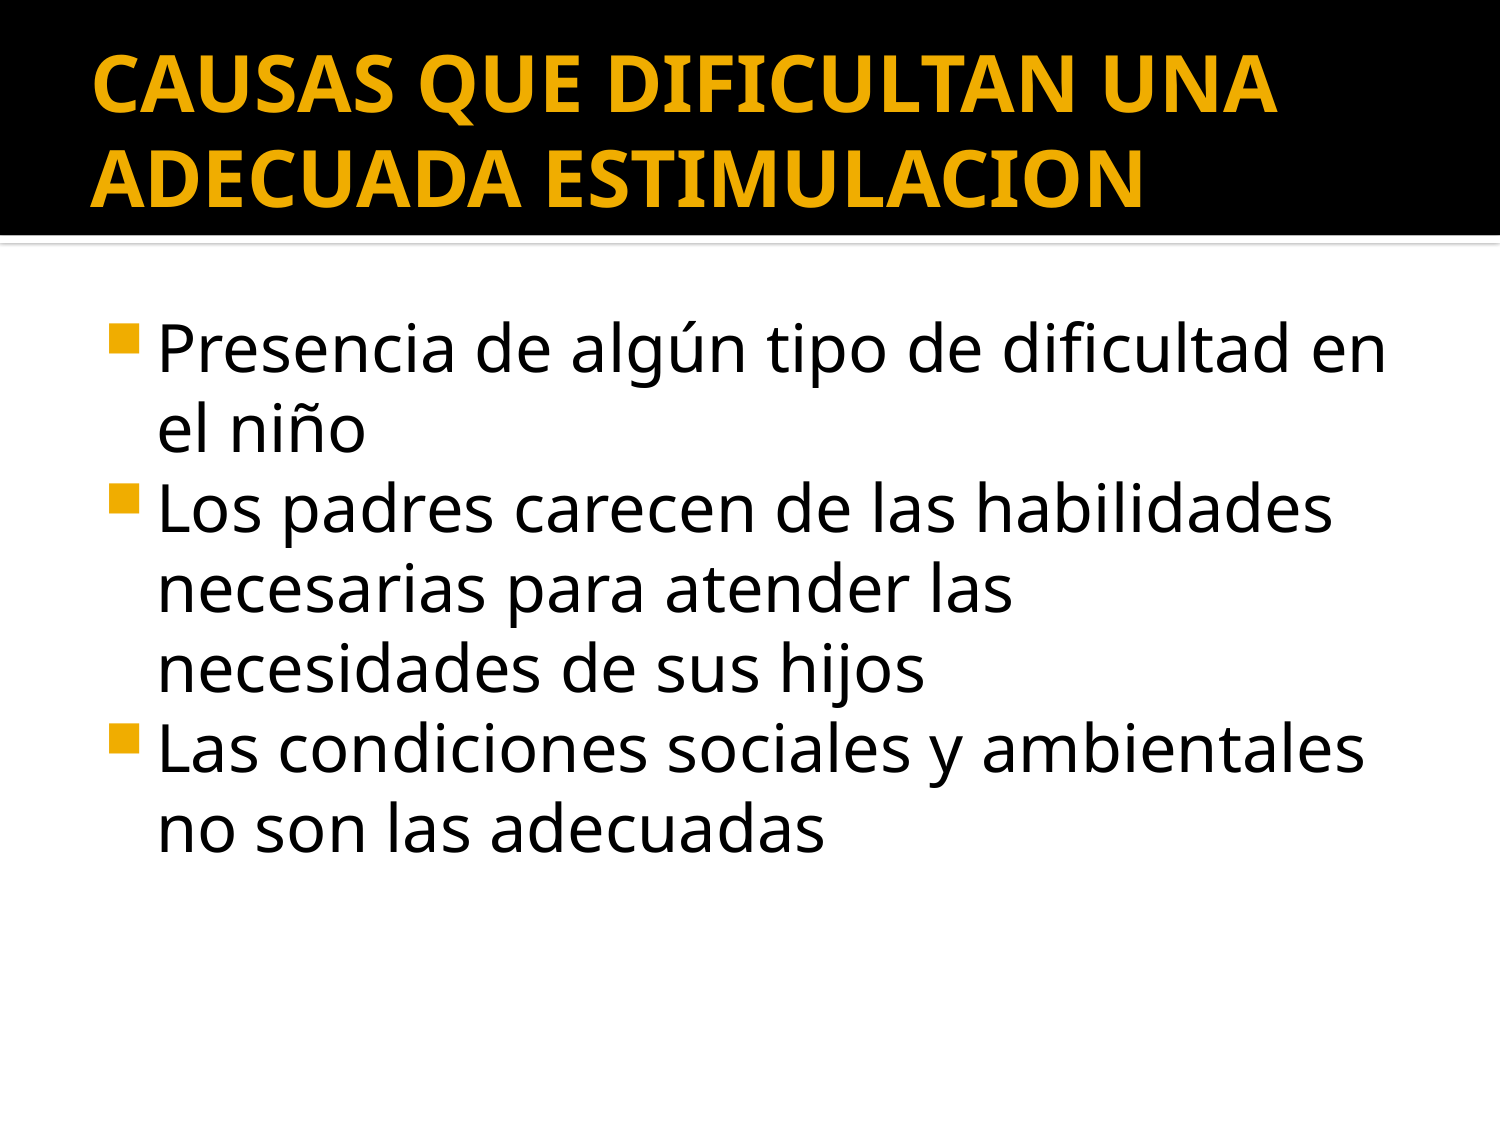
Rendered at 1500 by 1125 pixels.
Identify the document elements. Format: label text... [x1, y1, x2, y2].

title CAUSAS QUE DIFICULTAN UNA ADECUADA ESTIMULACION [75, 25, 1425, 231]
list Presencia de algún tipo de dificultad en el niño Los padres carecen de las habilidades necesarias para atender las necesidades de sus hijos Las condiciones sociales y ambientales no son las adecuadas [75, 291, 1425, 1050]
